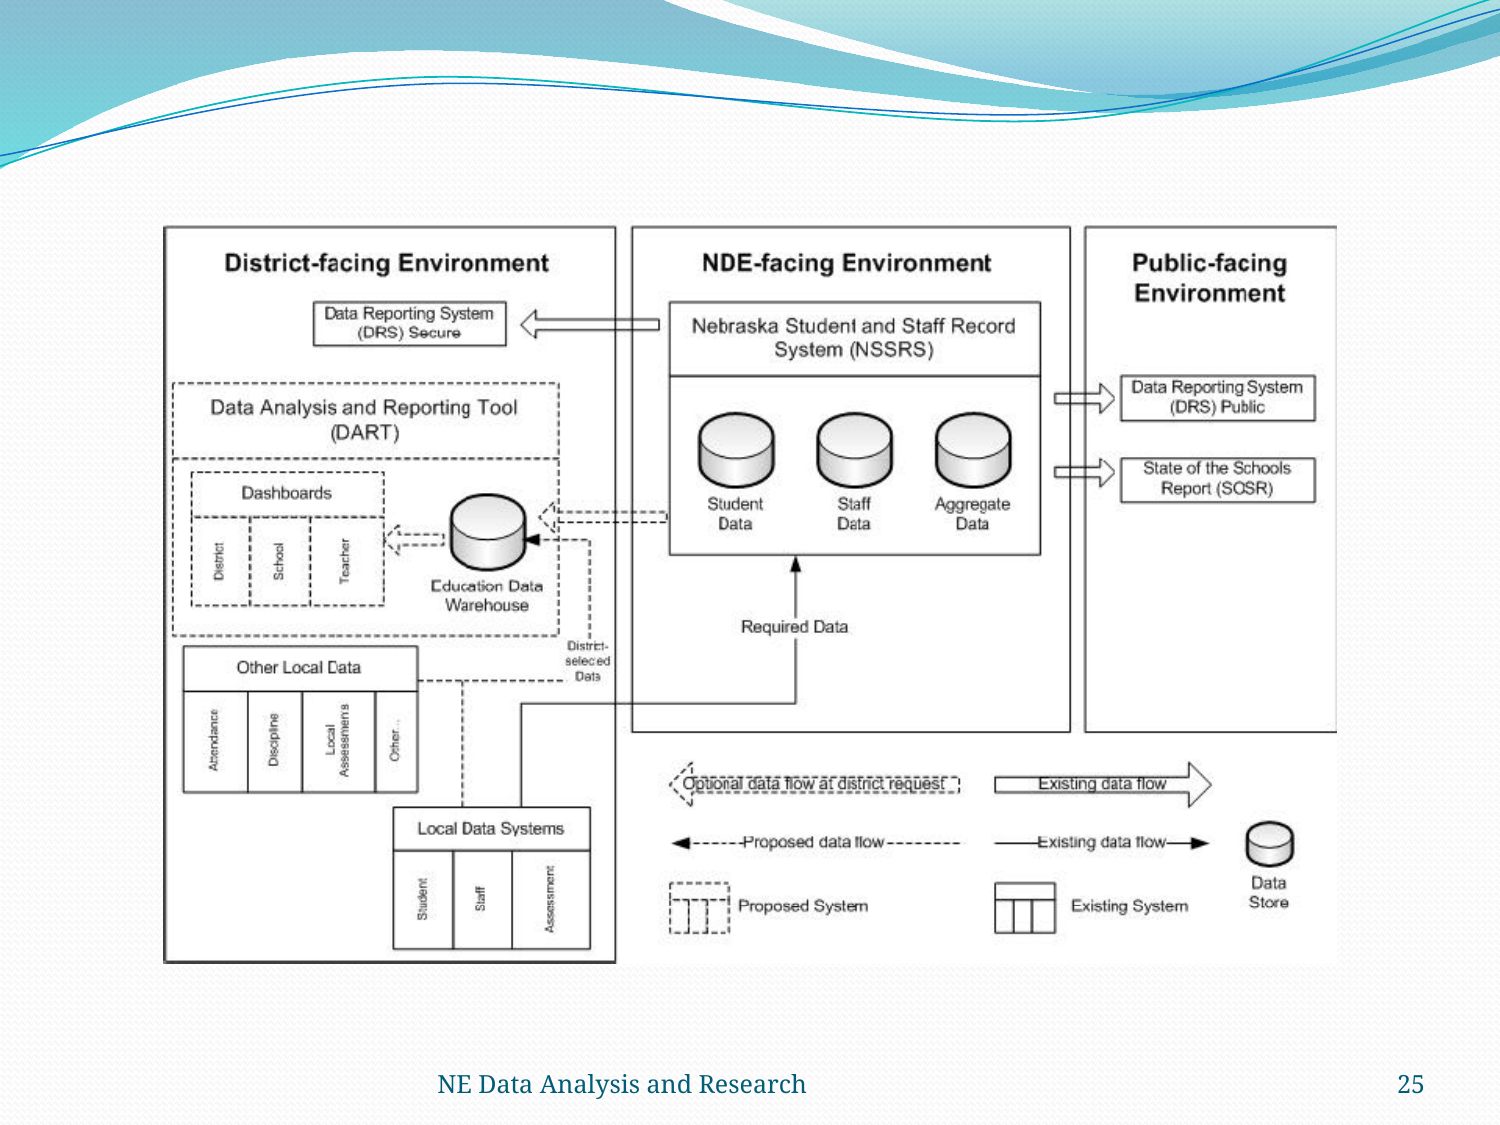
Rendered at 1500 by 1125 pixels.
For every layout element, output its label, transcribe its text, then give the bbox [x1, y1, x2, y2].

footer NE Data Analysis and Research [437, 1042, 988, 1103]
slide_number 25 [1299, 1042, 1425, 1103]
picture [162, 218, 1337, 965]
